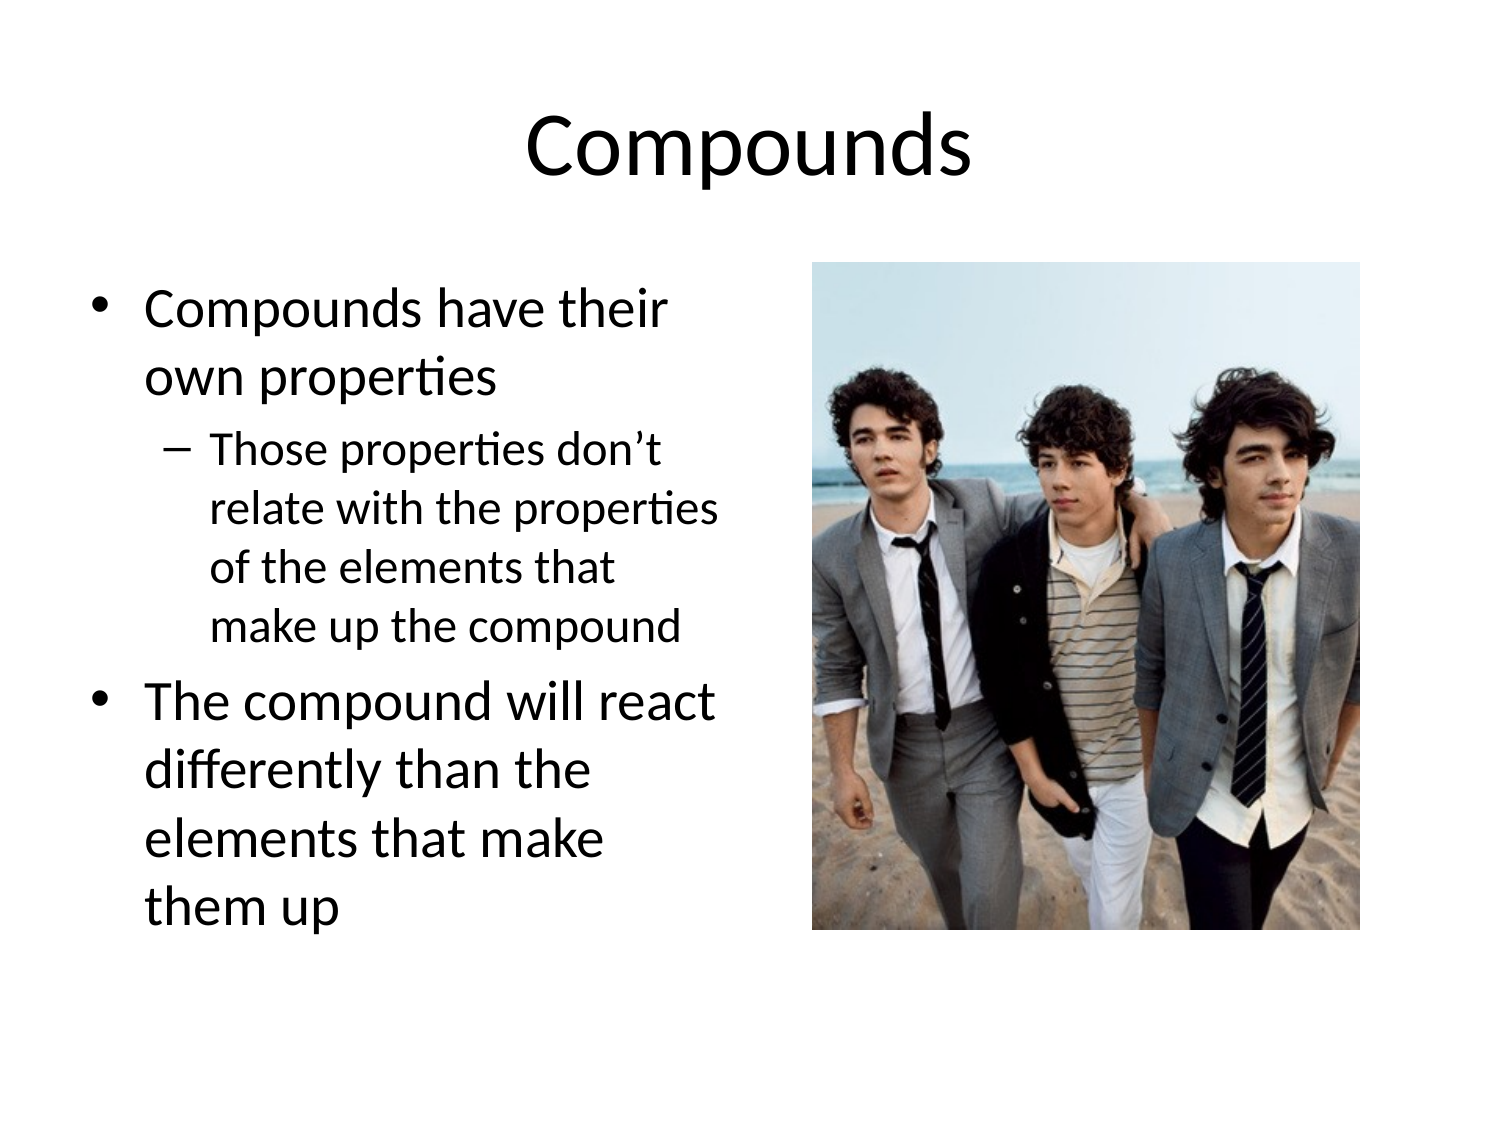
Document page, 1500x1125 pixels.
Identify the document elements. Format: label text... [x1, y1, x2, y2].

picture [812, 262, 1360, 930]
list Compounds have their own properties Those properties don’t relate with the properties of the elements that make up the compound The compound will react differently than the elements that make them up [75, 262, 738, 1005]
title Compounds [75, 45, 1425, 233]
